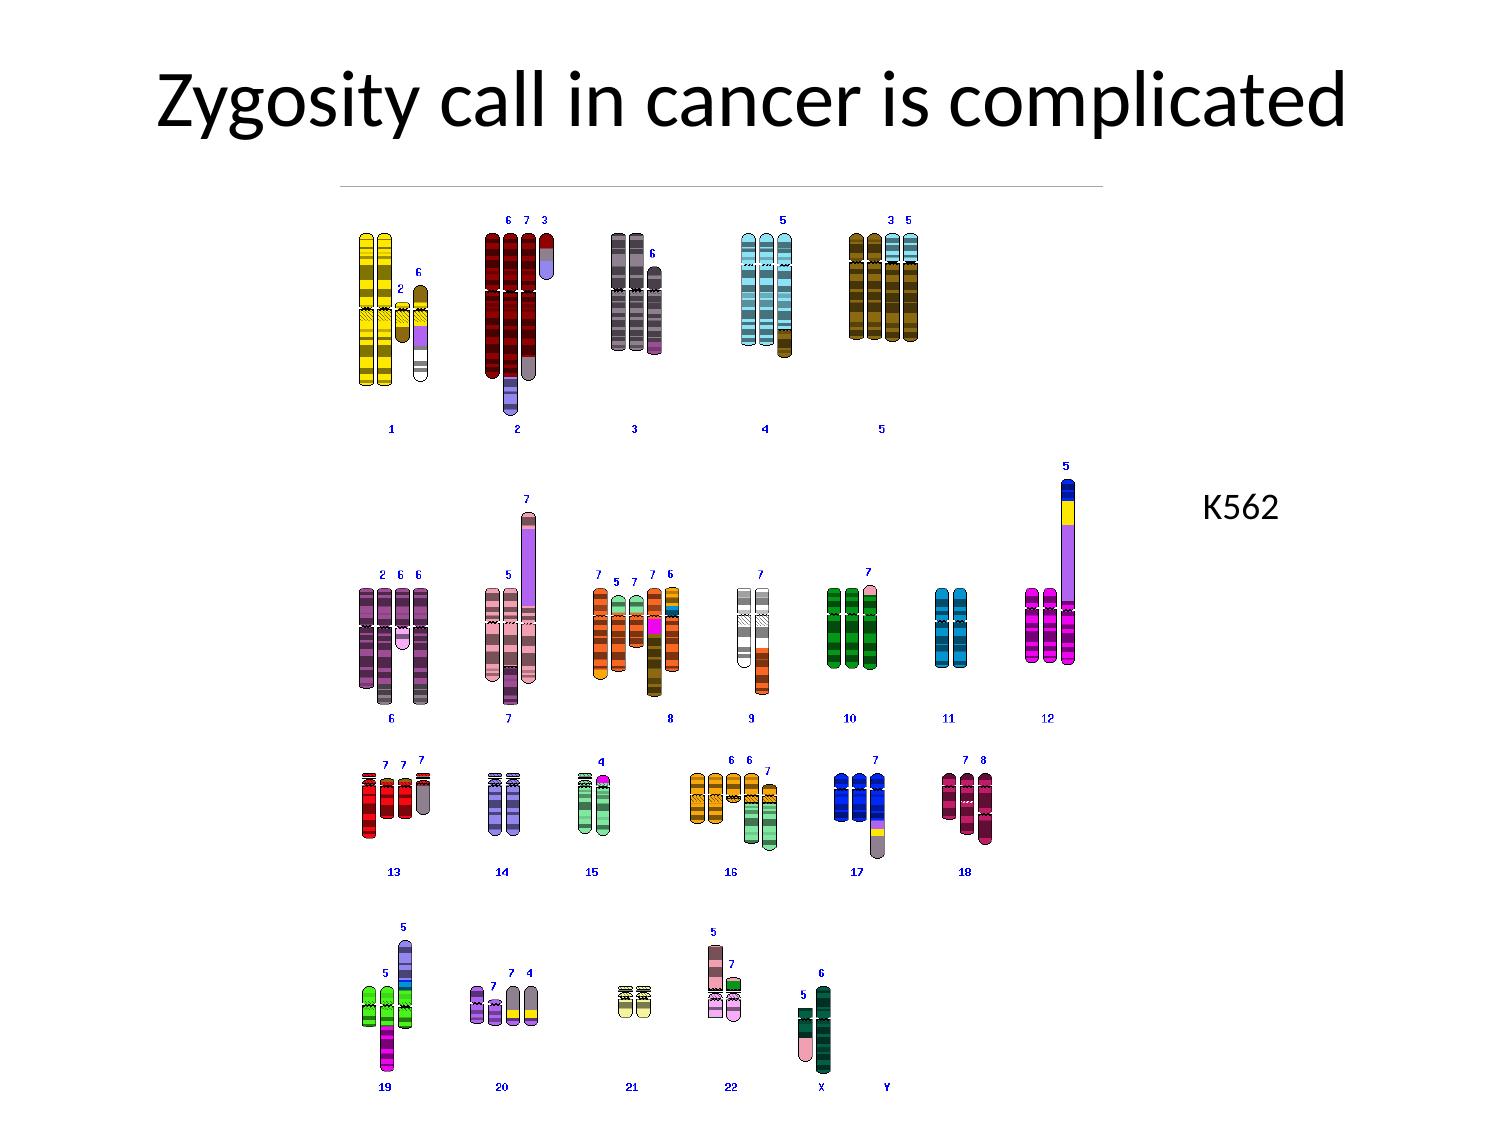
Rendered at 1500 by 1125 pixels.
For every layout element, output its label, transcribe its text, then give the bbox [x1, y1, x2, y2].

text_box K562 [1188, 474, 1295, 535]
picture [339, 186, 1126, 1125]
title Zygosity call in cancer is complicated [78, 0, 1429, 188]
